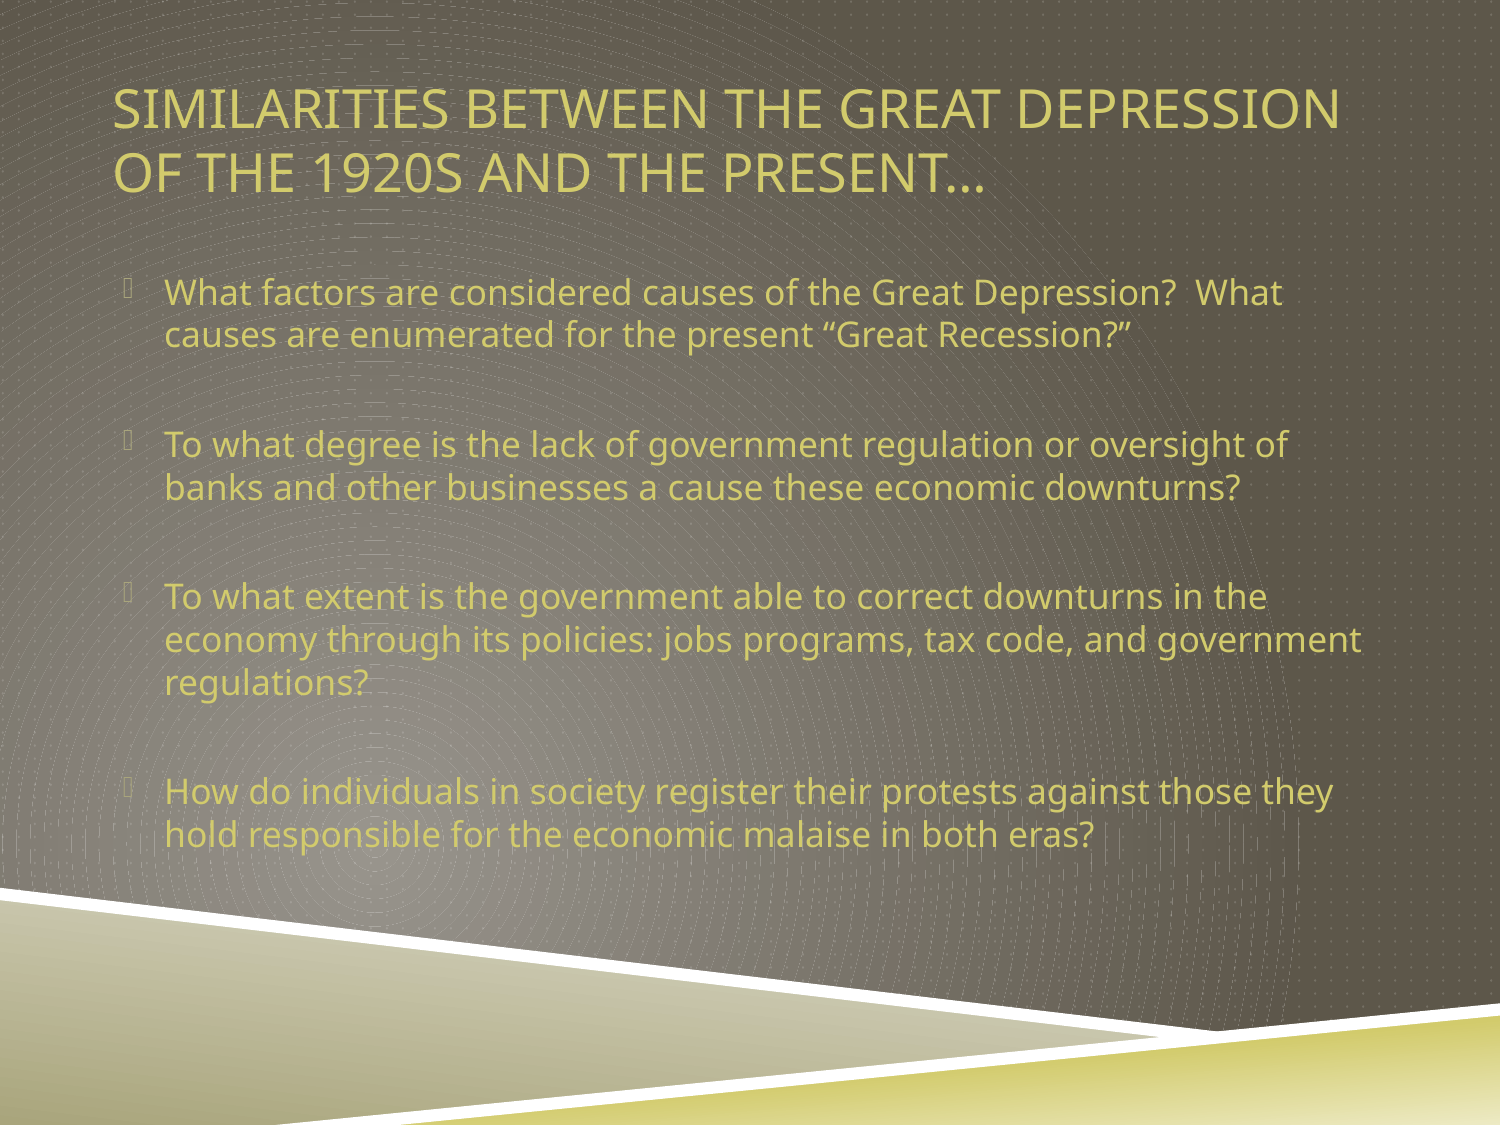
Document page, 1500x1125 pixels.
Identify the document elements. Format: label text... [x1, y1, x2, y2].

list What factors are considered causes of the Great Depression? What causes are enumerated for the present “Great Recession?” To what degree is the lack of government regulation or oversight of banks and other businesses a cause these economic downturns? To what extent is the government able to correct downturns in the economy through its policies: jobs programs, tax code, and government regulations? How do individuals in society register their protests against those they hold responsible for the economic malaise in both eras? [112, 262, 1388, 875]
title Similarities between the Great Depression of the 1920s and the present… [112, 45, 1388, 233]
